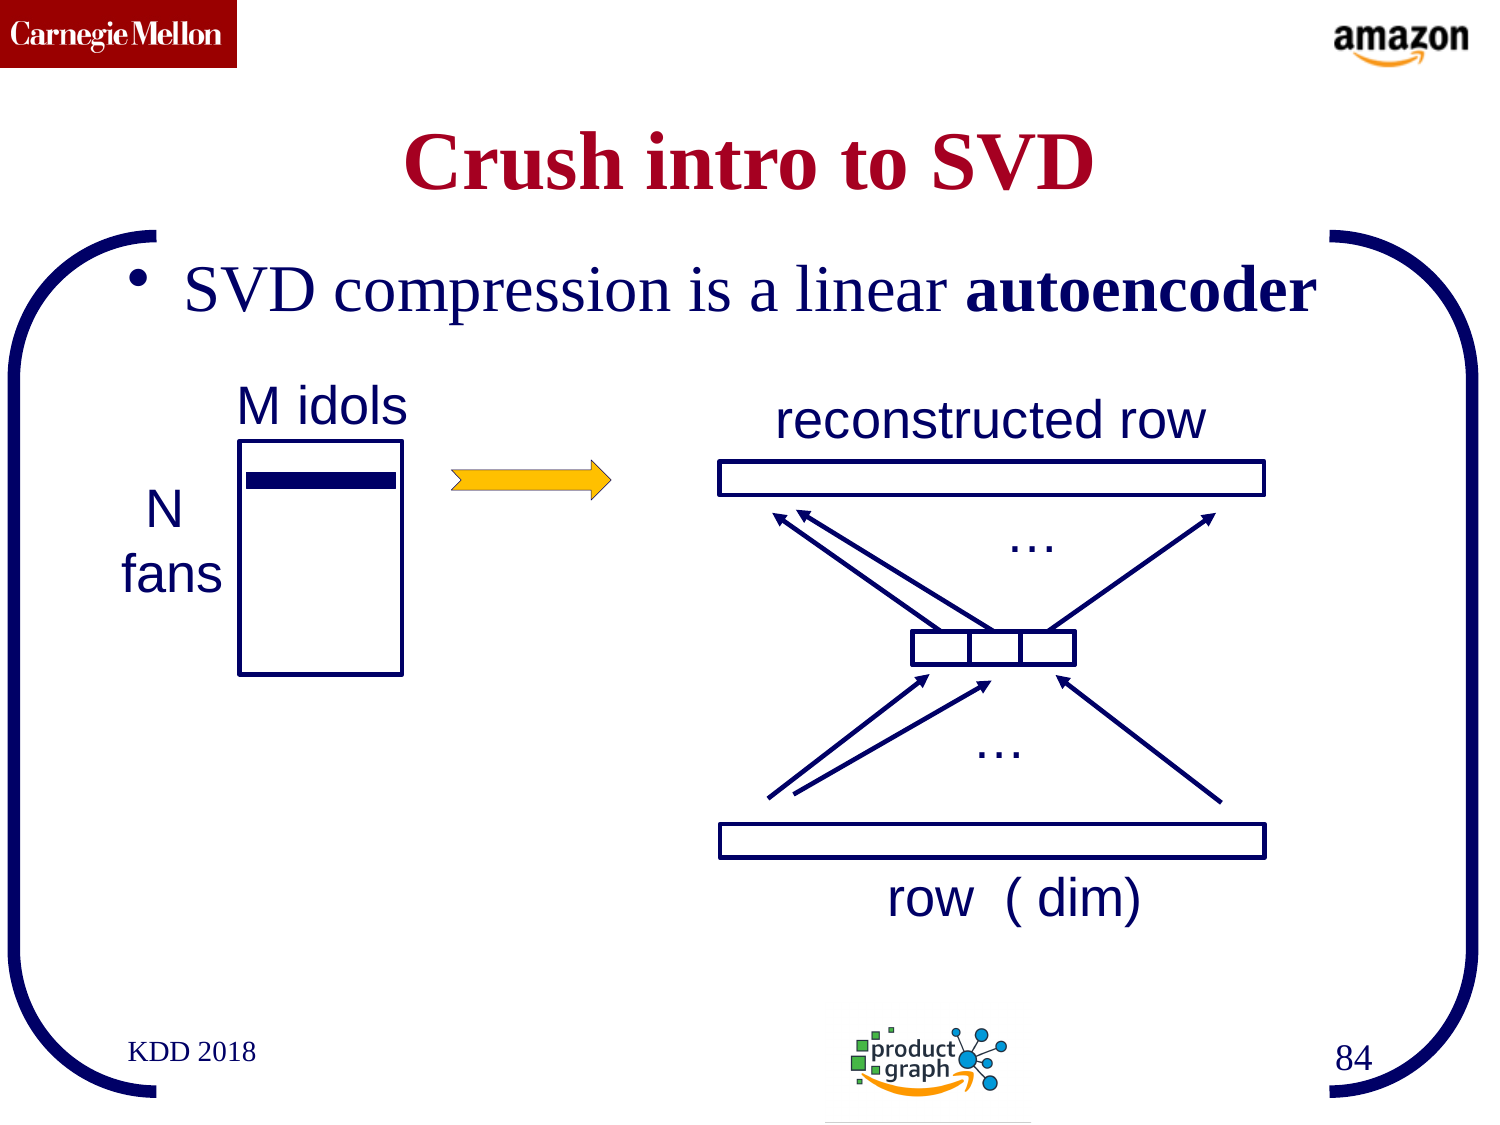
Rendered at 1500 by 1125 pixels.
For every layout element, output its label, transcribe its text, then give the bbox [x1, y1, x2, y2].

text_box [912, 640, 970, 665]
text_box [13, 243, 1473, 1092]
title Crush intro to SVD [112, 99, 1388, 213]
text_box [451, 459, 612, 501]
text_box [970, 631, 1020, 665]
text_box [720, 823, 1265, 858]
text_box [767, 673, 930, 799]
text_box N fans [91, 466, 254, 611]
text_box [795, 509, 994, 632]
text_box [1020, 631, 1075, 665]
slide_number 84 [1074, 1024, 1388, 1101]
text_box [1055, 674, 1222, 804]
text_box … [996, 697, 1050, 778]
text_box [771, 512, 791, 632]
text_box [246, 472, 396, 488]
picture [1322, 4, 1484, 88]
list SVD compression is a linear autoencoder [112, 237, 1388, 370]
text_box … [902, 490, 1163, 571]
picture [0, 0, 237, 68]
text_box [1047, 512, 1217, 632]
text_box [239, 443, 403, 675]
text_box [719, 461, 1265, 496]
text_box M idols [206, 362, 440, 443]
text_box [793, 680, 992, 795]
slide_number KDD 2018 [112, 1024, 426, 1101]
